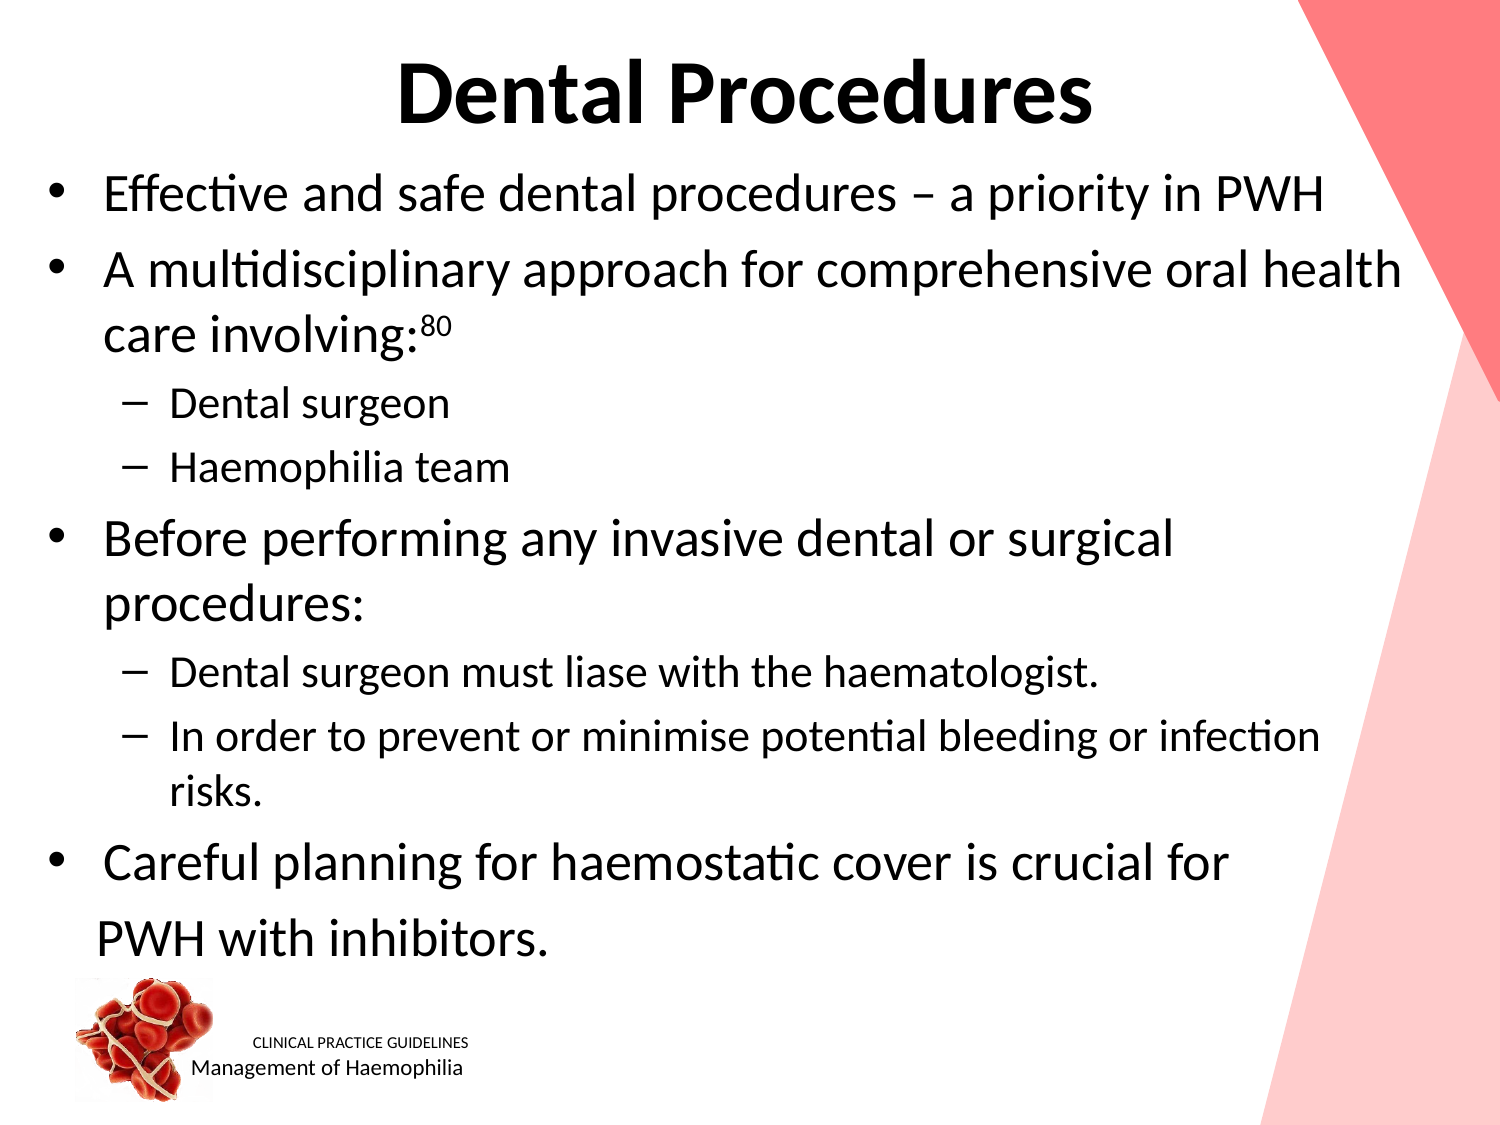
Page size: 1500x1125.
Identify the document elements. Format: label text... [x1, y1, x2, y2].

list Effective and safe dental procedures – a priority in PWH A multidisciplinary approach for comprehensive oral health care involving:80 Dental surgeon Haemophilia team Before performing any invasive dental or surgical procedures: Dental surgeon must liase with the haematologist. In order to prevent or minimise potential bleeding or infection risks. Careful planning for haemostatic cover is crucial for PWH with inhibitors. [32, 149, 69, 984]
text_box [74, 0, 1500, 1125]
